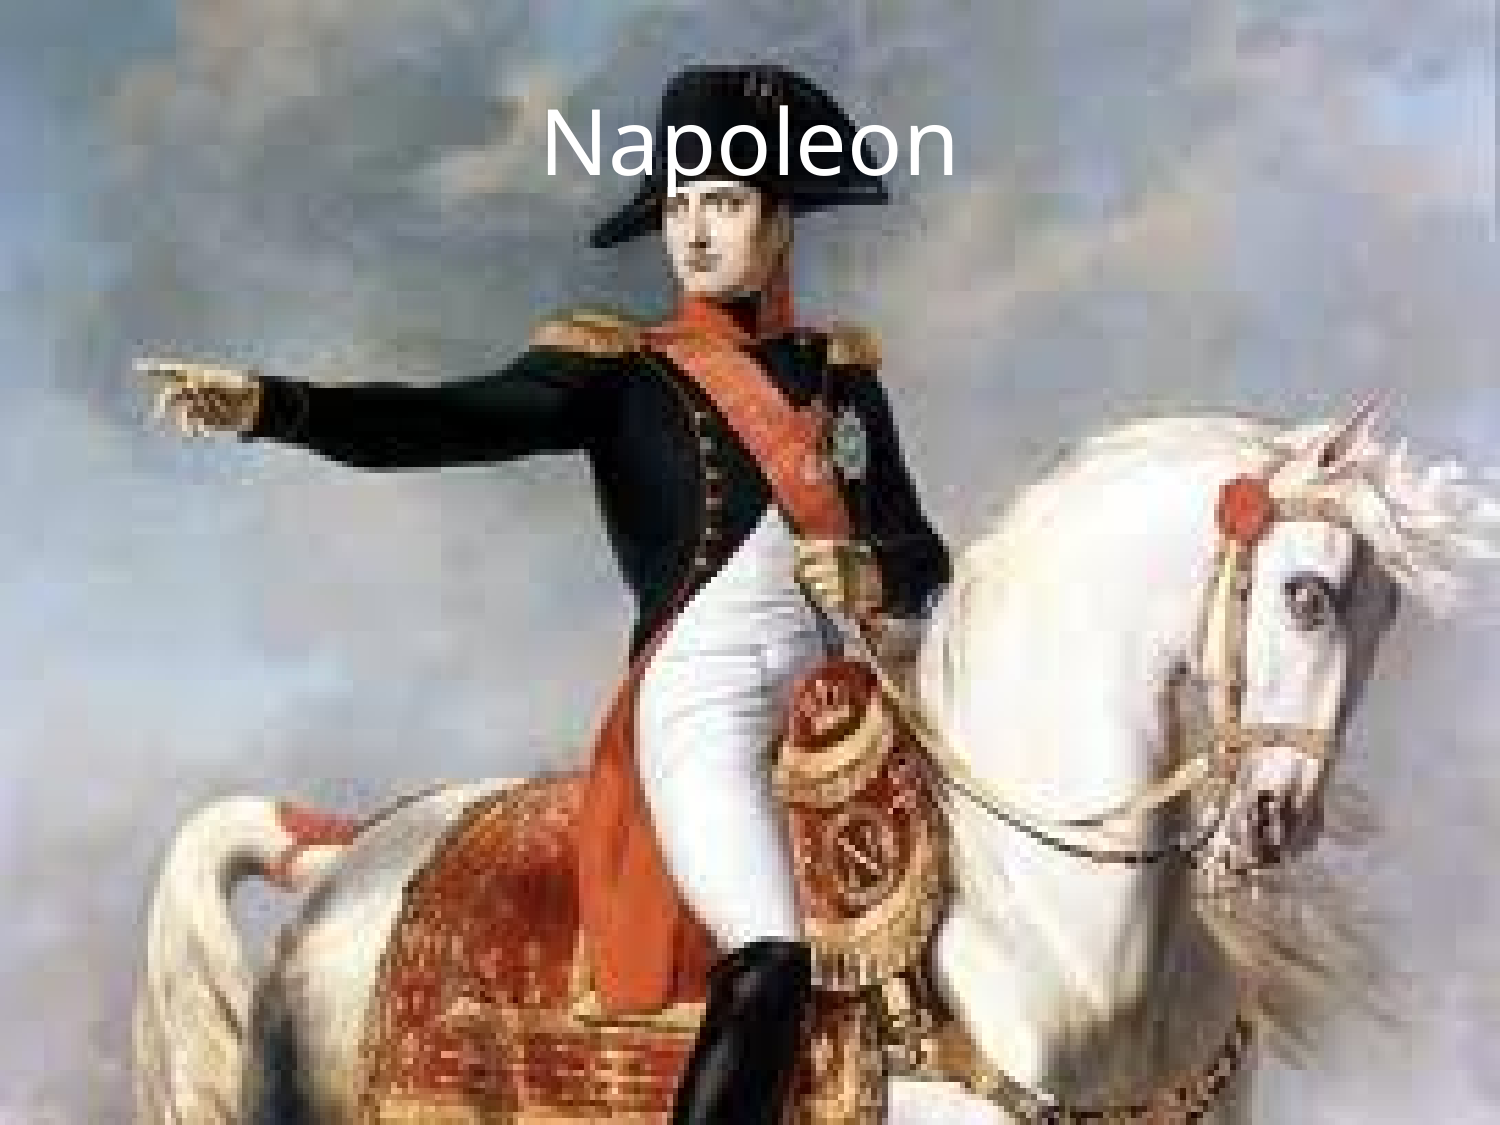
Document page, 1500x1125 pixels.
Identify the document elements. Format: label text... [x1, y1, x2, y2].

picture [0, 0, 1500, 1125]
title Napoleon [75, 45, 1425, 233]
